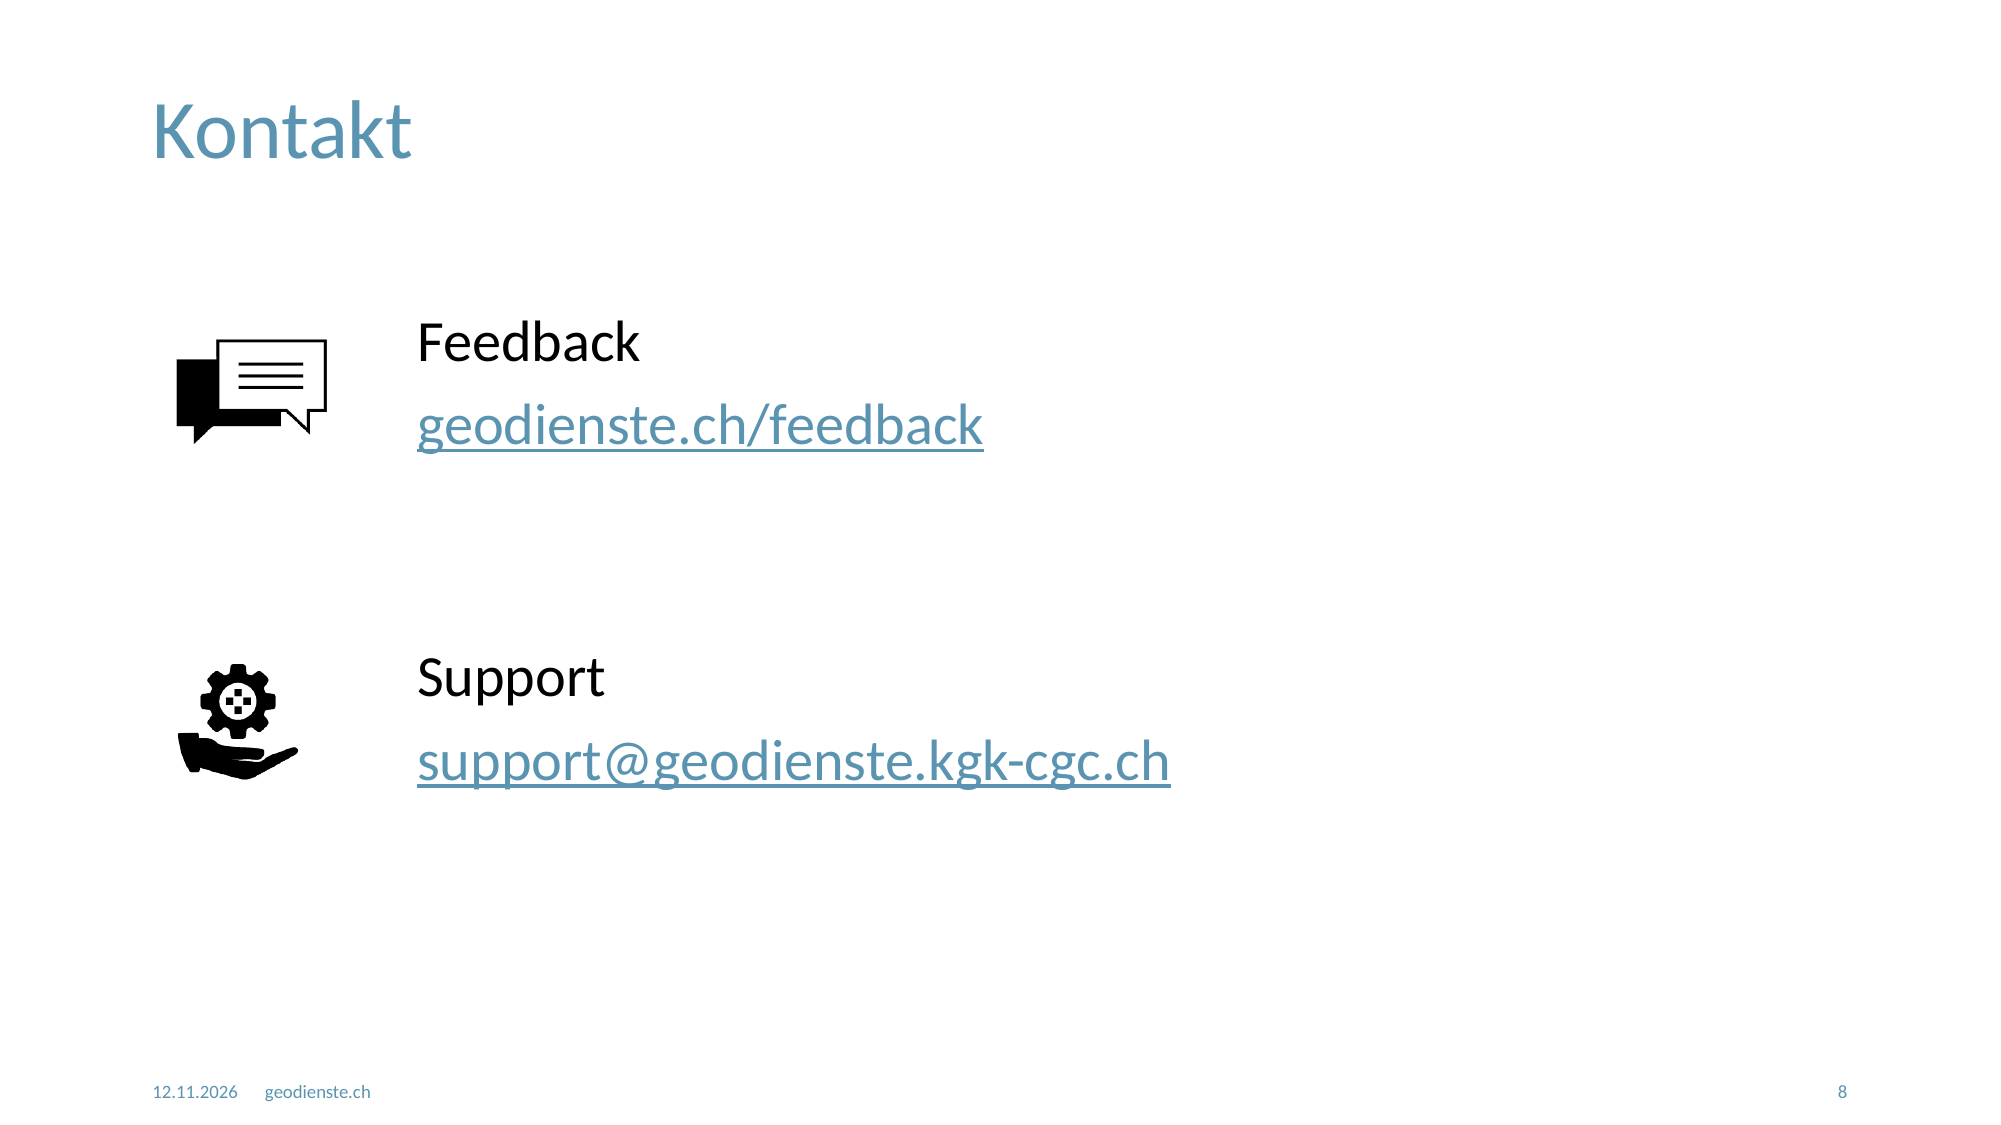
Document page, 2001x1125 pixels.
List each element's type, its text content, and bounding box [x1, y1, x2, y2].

text_box Kontakt [137, 79, 1863, 206]
picture [99, 601, 367, 804]
footer geodienste.ch [249, 1061, 588, 1122]
list Feedback geodienste.ch/feedback Support support@geodienste.kgk-cgc.ch [402, 303, 2000, 745]
picture [116, 277, 384, 480]
slide_number 8 [1412, 1061, 1863, 1122]
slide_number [137, 1061, 249, 1122]
